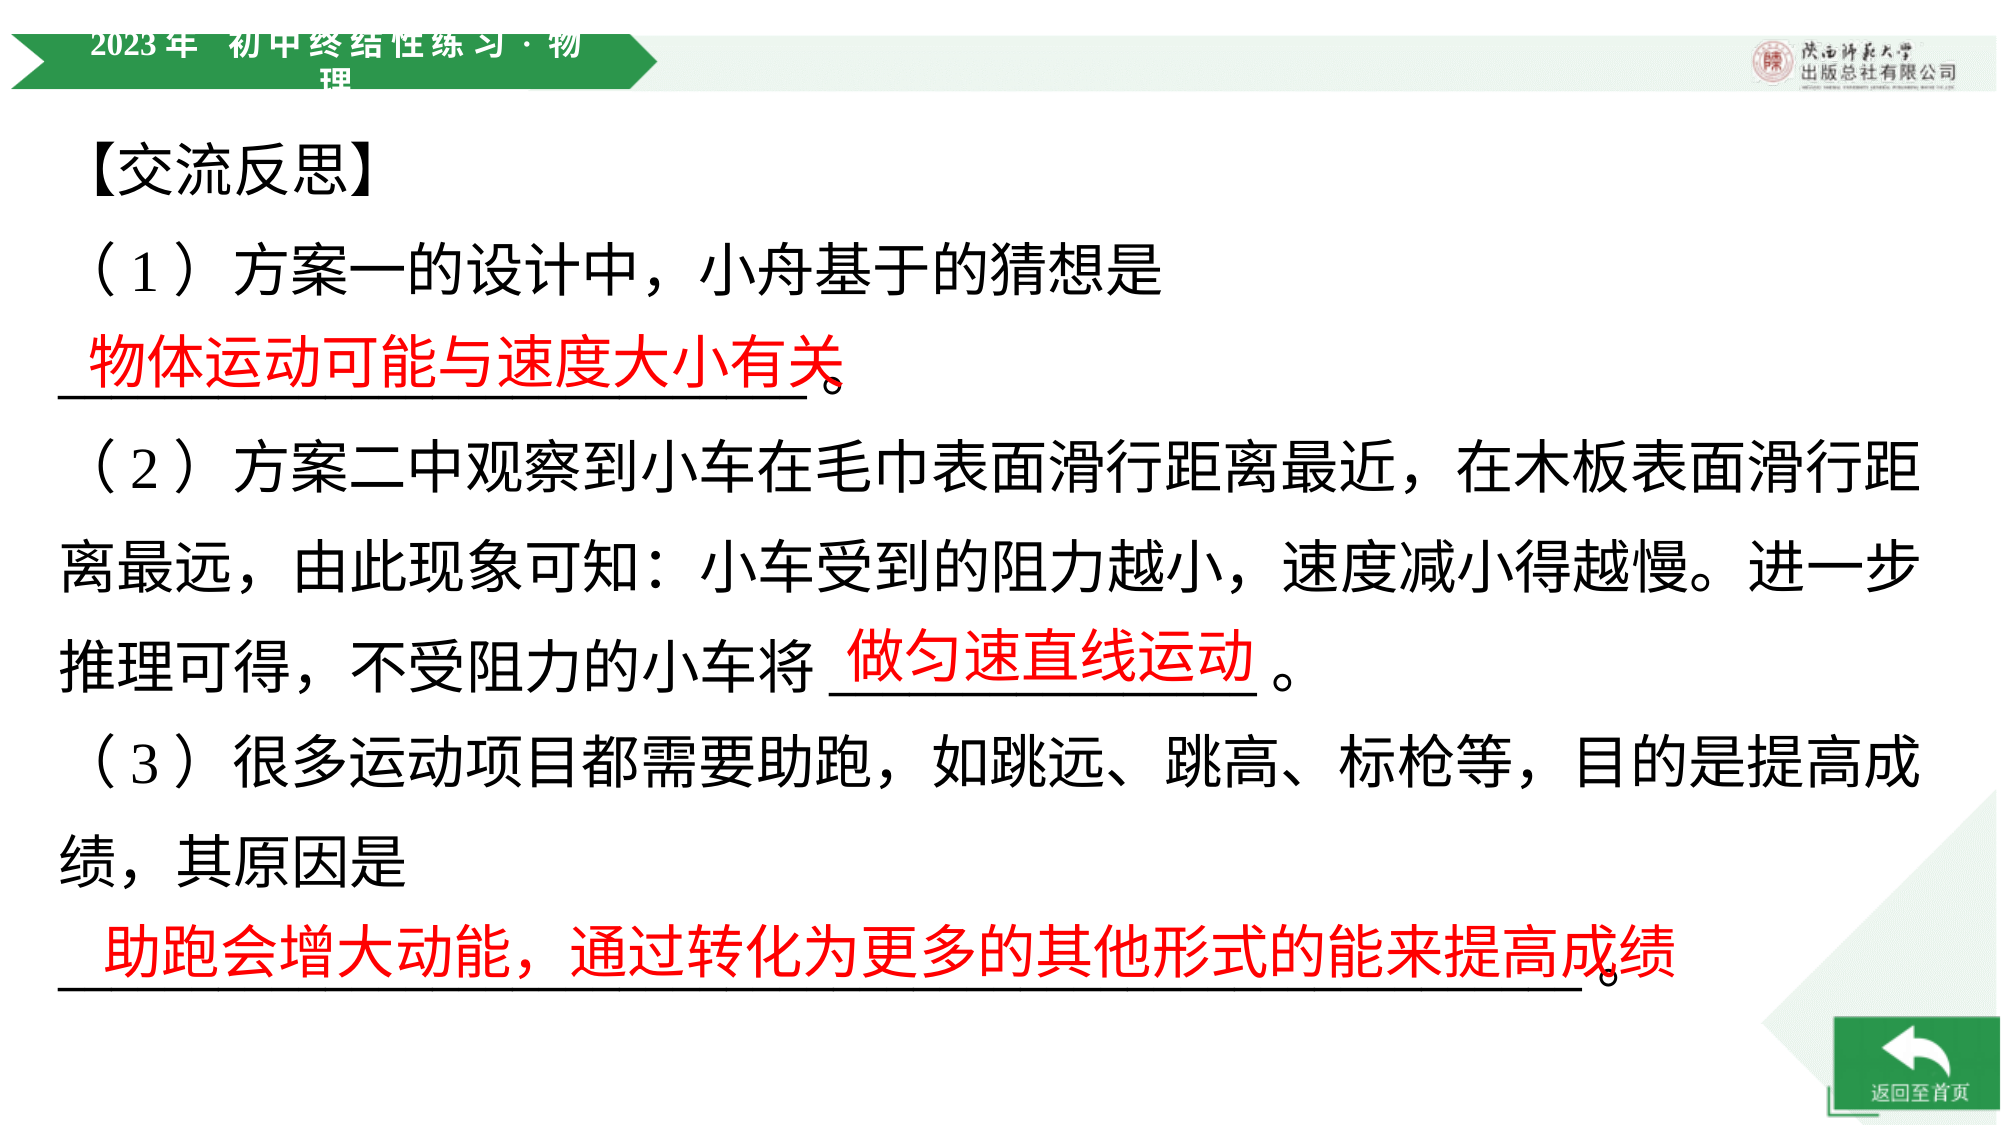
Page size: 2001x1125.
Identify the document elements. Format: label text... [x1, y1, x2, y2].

text_box （3）很多运动项目都需要助跑，如跳远、跳高、标枪等，目的是提高成 绩，其原因是 _________________________________________________________。 [58, 695, 1941, 980]
text_box 物体运动可能与速度大小有关 [81, 294, 853, 384]
text_box 做匀速直线运动 [839, 589, 1262, 679]
text_box （2）方案二中观察到小车在毛巾表面滑行距离最近，在木板表面滑行距 离最远，由此现象可知：小车受到的阻力越小，速度减小得越慢。进一步 推理可得，不受阻力的小车将________________。 [58, 399, 1941, 684]
text_box （1）方案一的设计中，小舟基于的猜想是 ____________________________。 [58, 203, 1941, 389]
picture [0, 0, 2001, 1125]
text_box 【交流反思】 [58, 105, 1941, 194]
text_box 助跑会增大动能，通过转化为更多的其他形式的能来提高成绩 [96, 885, 1685, 974]
